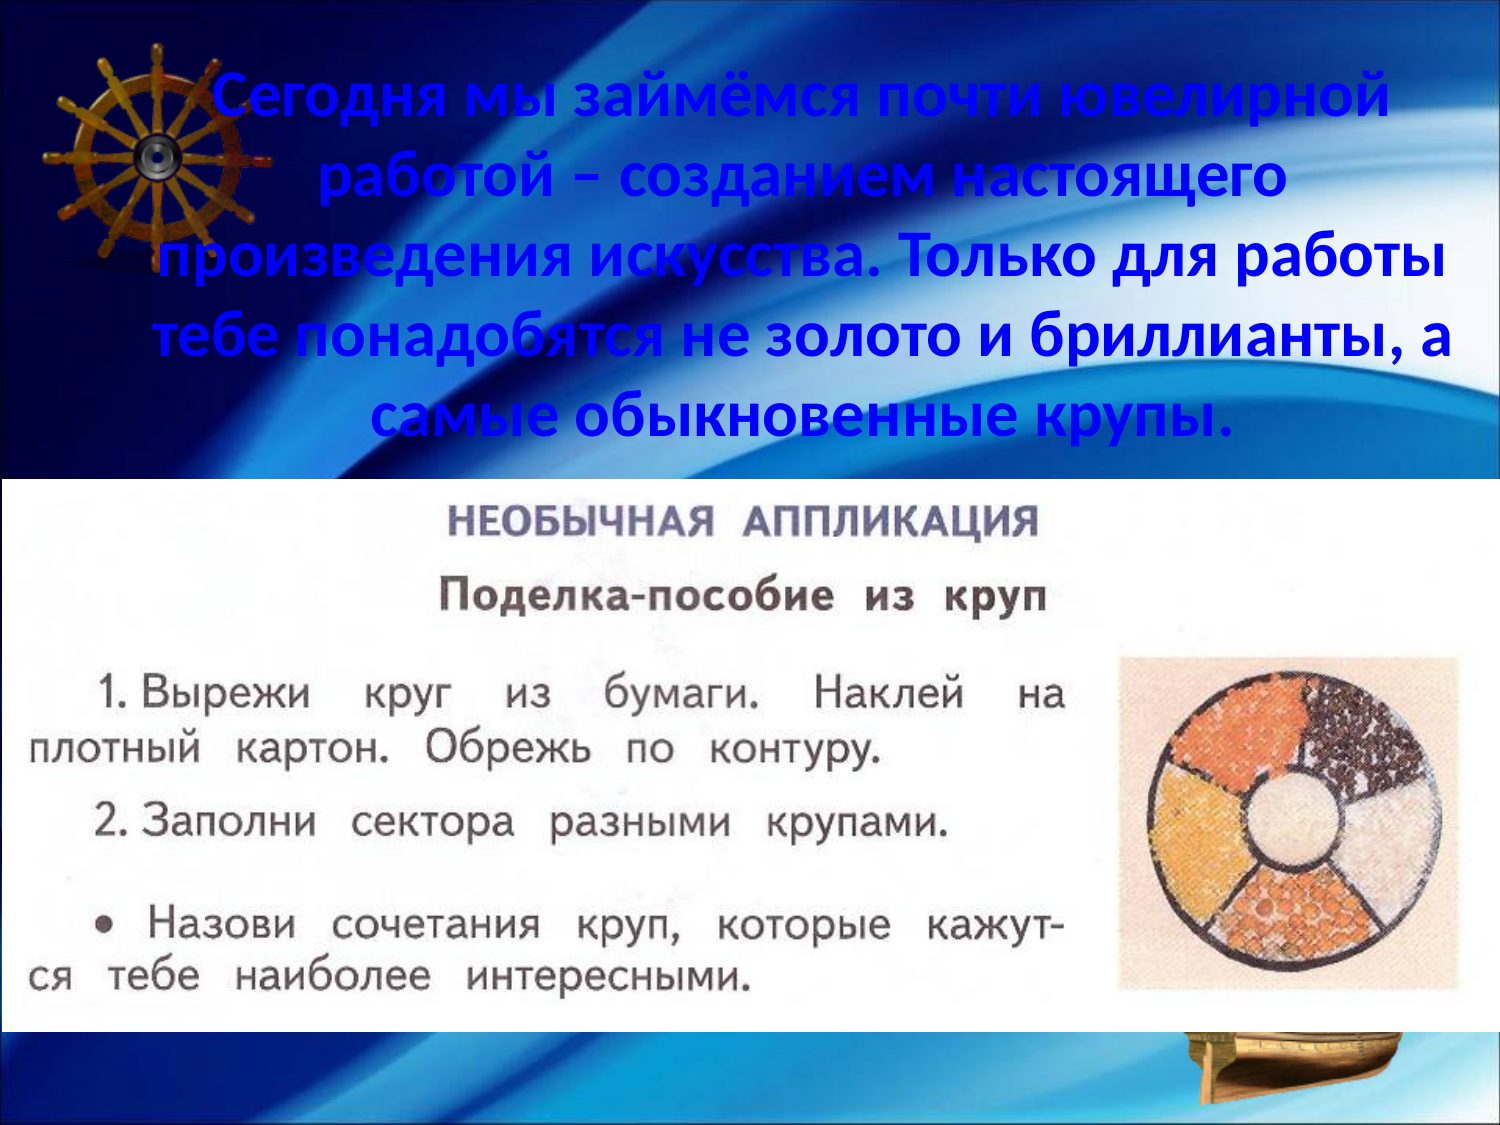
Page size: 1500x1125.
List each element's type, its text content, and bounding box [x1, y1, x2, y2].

title Сегодня мы займёмся почти ювелирной работой – созданием настоящего произведения искусства. Только для работы тебе понадобятся не золото и бриллианты, а самые обыкновенные крупы. [123, 18, 1483, 478]
picture [0, 0, 1500, 1125]
